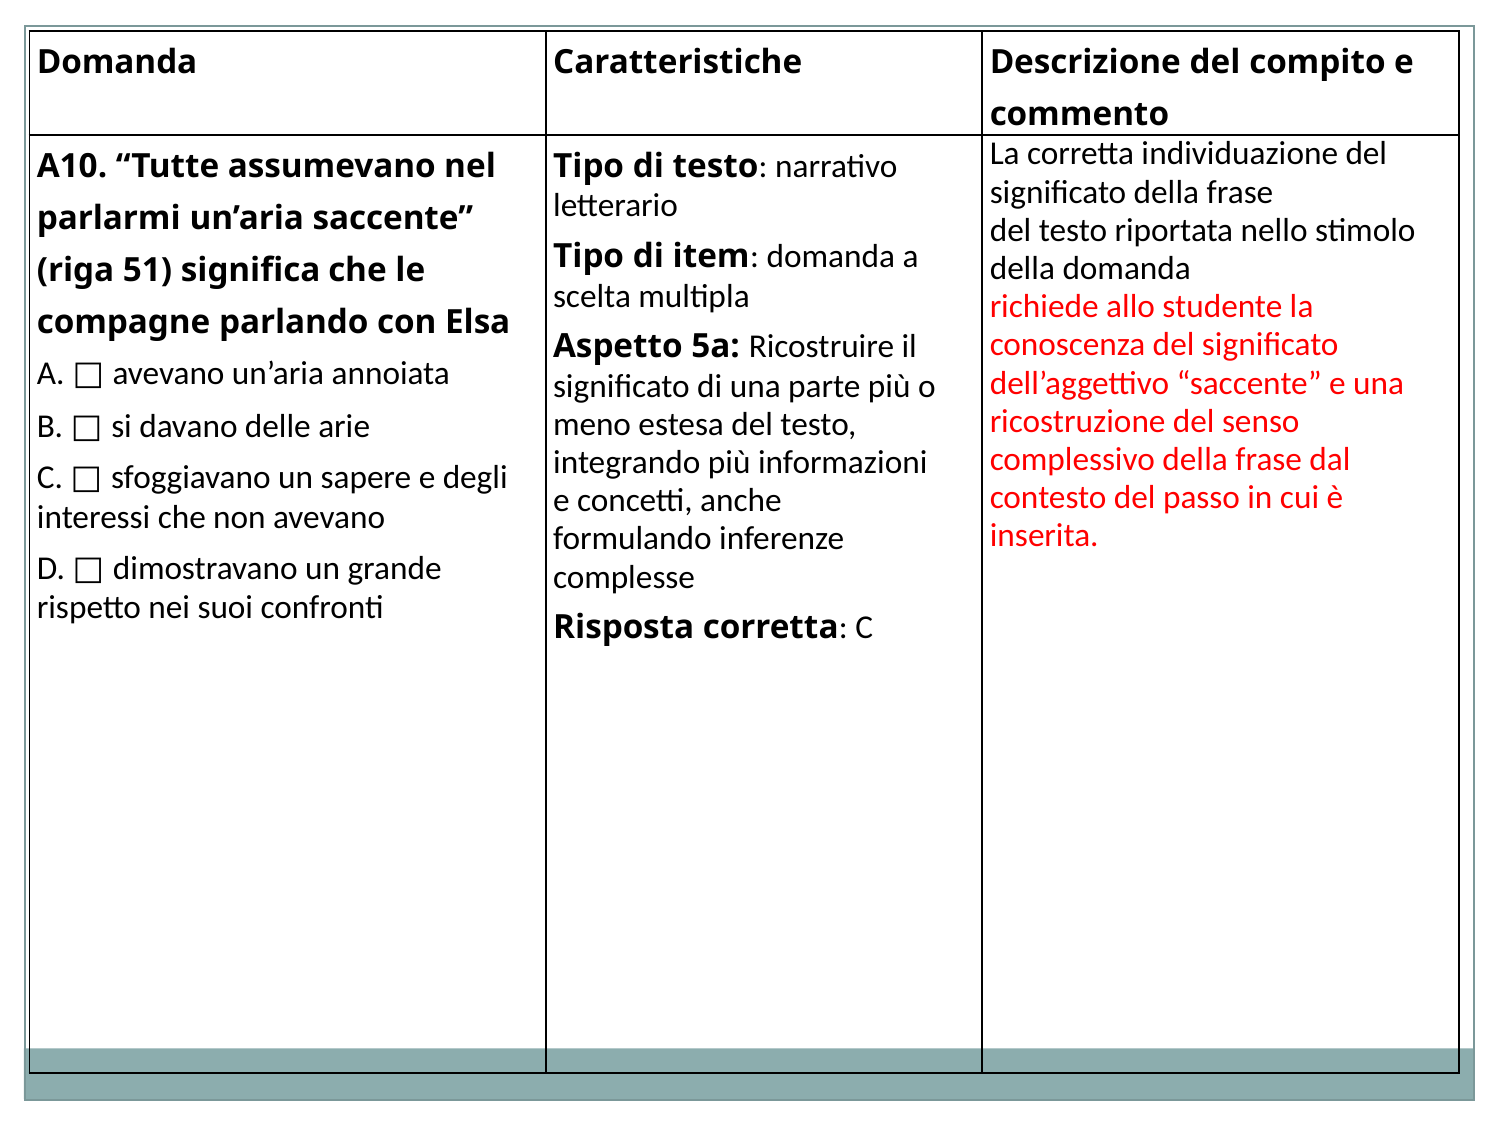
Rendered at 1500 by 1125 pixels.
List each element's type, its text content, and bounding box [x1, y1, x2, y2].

table_header Caratteristiche [547, 32, 981, 134]
table_header Domanda [30, 32, 545, 134]
table_cell Tipo di testo: narrativo letterario Tipo di item: domanda a scelta multipla Aspetto 5a: Ricostruire il significato di una parte più o meno estesa del testo, integrando più informazioni e concetti, anche formulando inferenze complesse Risposta corretta: C [547, 136, 981, 1072]
table_cell A10. “Tutte assumevano nel parlarmi un’aria saccente” (riga 51) significa che le compagne parlando con Elsa A. □ avevano un’aria annoiata B. □ si davano delle arie C. □ sfoggiavano un sapere e degli interessi che non avevano D. □ dimostravano un grande rispetto nei suoi confronti [30, 136, 545, 1072]
table_header Descrizione del compito e commento [983, 32, 1458, 134]
table_cell La corretta individuazione del significato della frase del testo riportata nello stimolo della domanda richiede allo studente la conoscenza del significato dell’aggettivo “saccente” e una ricostruzione del senso complessivo della frase dal contesto del passo in cui è inserita. [983, 136, 1458, 1072]
